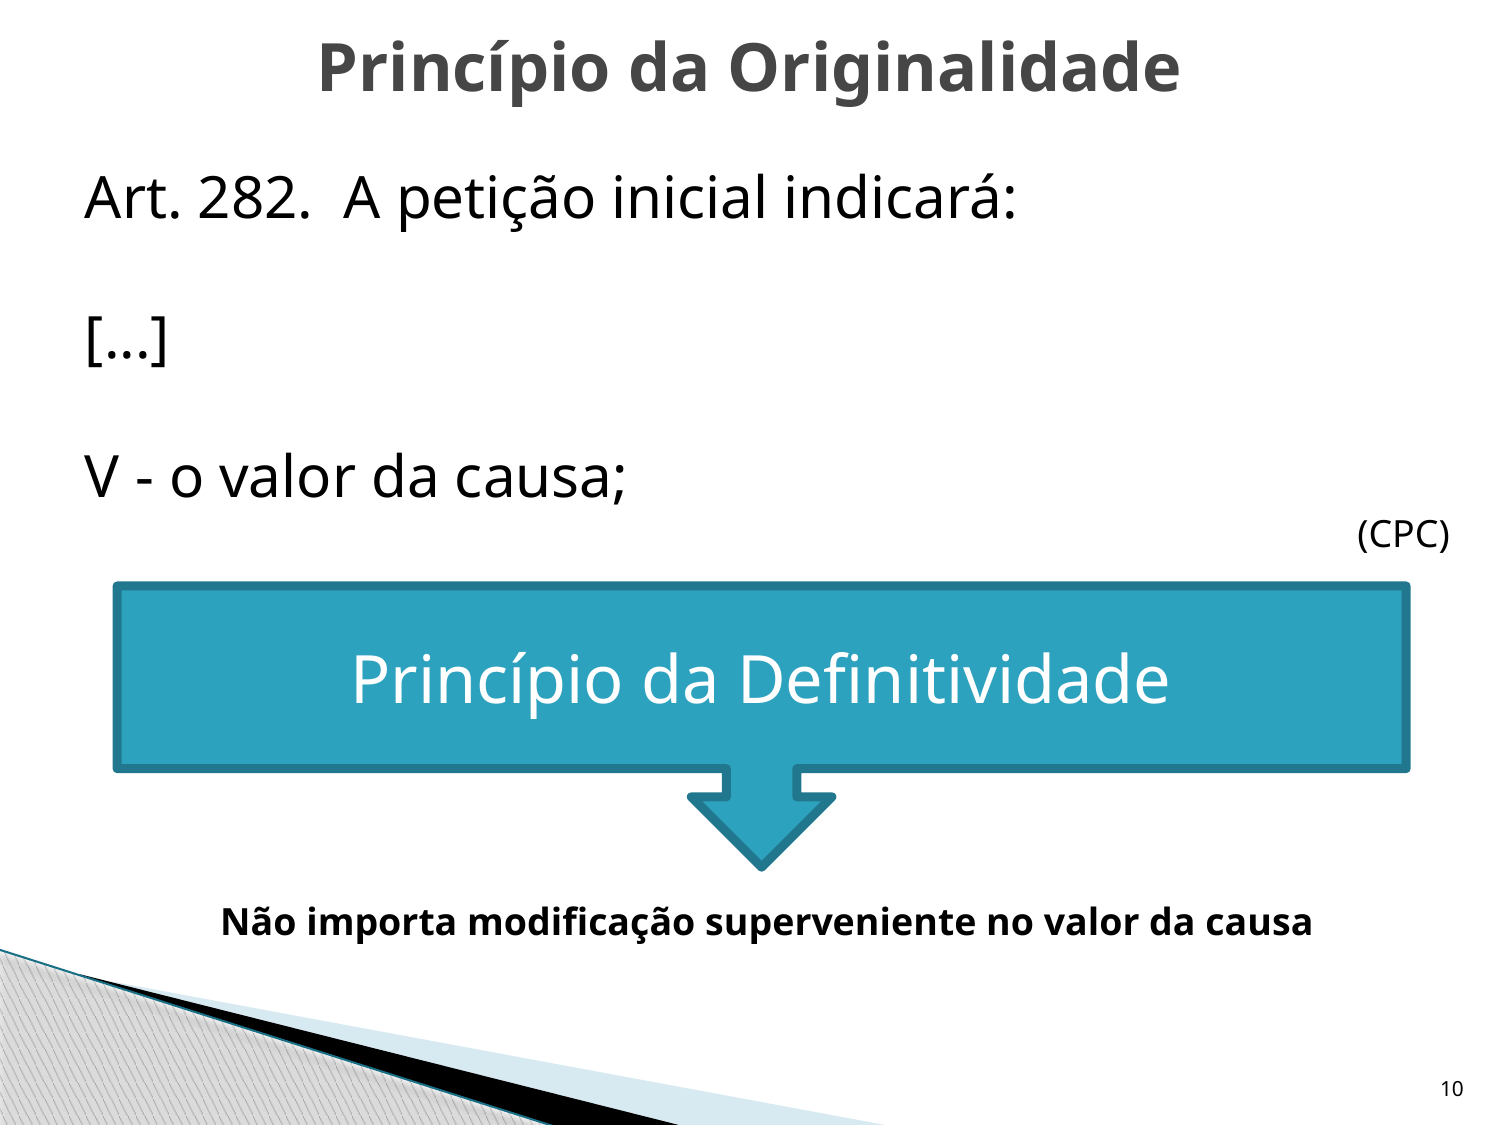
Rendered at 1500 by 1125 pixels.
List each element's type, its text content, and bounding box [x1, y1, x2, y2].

slide_number 10 [1418, 1051, 1479, 1112]
title Princípio da Originalidade [0, 0, 1500, 129]
text_box Não importa modificação superveniente no valor da causa [117, 890, 1418, 951]
text_box Art. 282. A petição inicial indicará: [...] V - o valor da causa; (CPC) [70, 152, 1465, 562]
text_box Princípio da Definitividade [112, 581, 1411, 872]
